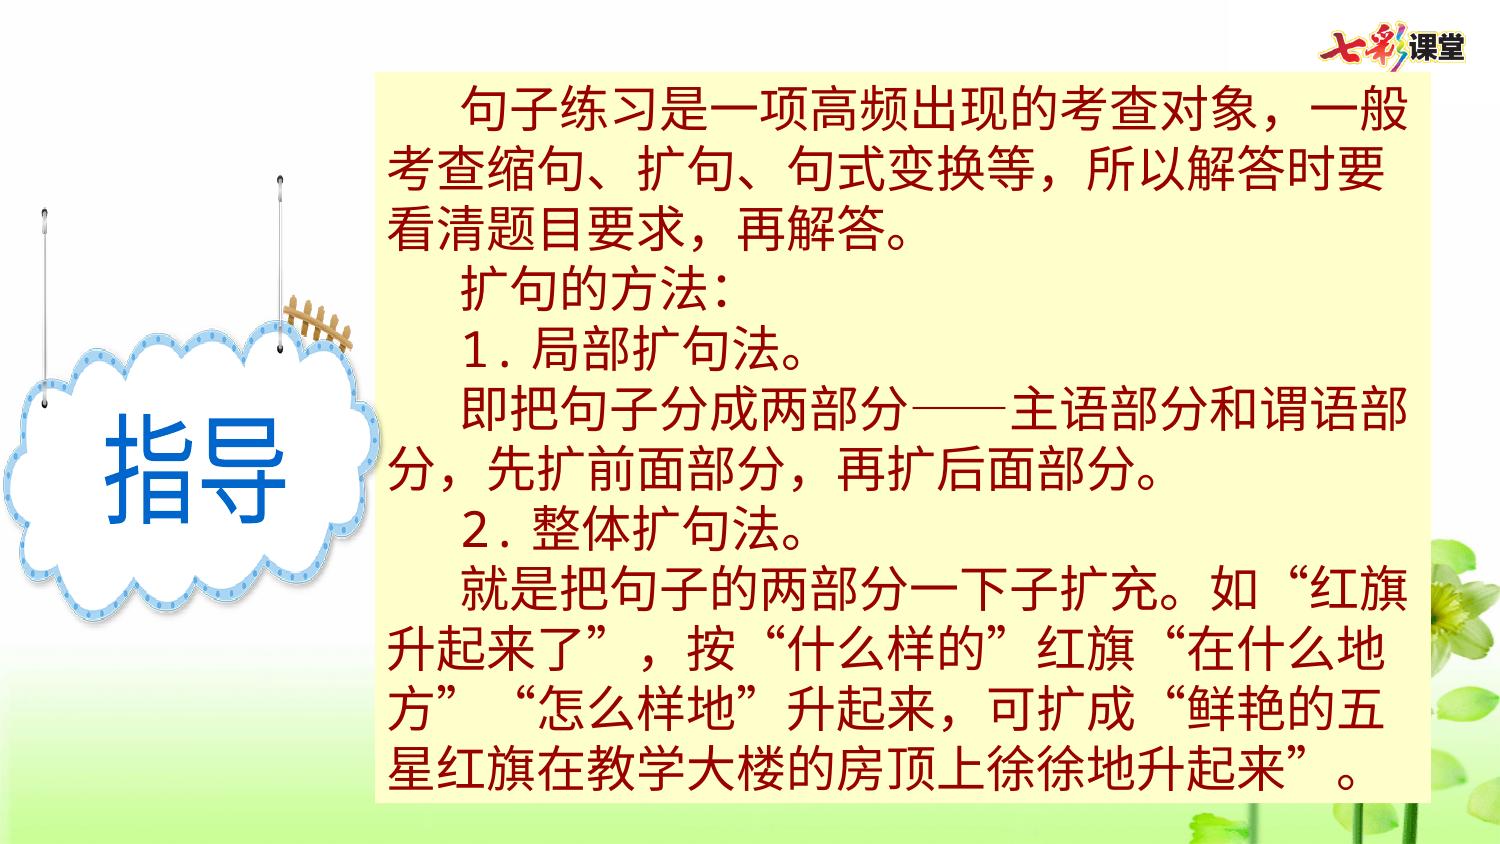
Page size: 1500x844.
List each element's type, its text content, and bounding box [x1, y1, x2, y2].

picture [0, 0, 1500, 844]
text_box 句子练习是一项高频出现的考查对象，一般考查缩句、扩句、句式变换等，所以解答时要看清题目要求，再解答。 扩句的方法： 1.局部扩句法。 即把句子分成两部分——主语部分和谓语部分，先扩前面部分，再扩后面部分。 2.整体扩句法。 就是把句子的两部分一下子扩充。如“红旗升起来了”，按“什么样的”红旗“在什么地方”“怎么样地”升起来，可扩成“鲜艳的五星红旗在教学大楼的房顶上徐徐地升起来”。 [375, 71, 1431, 804]
